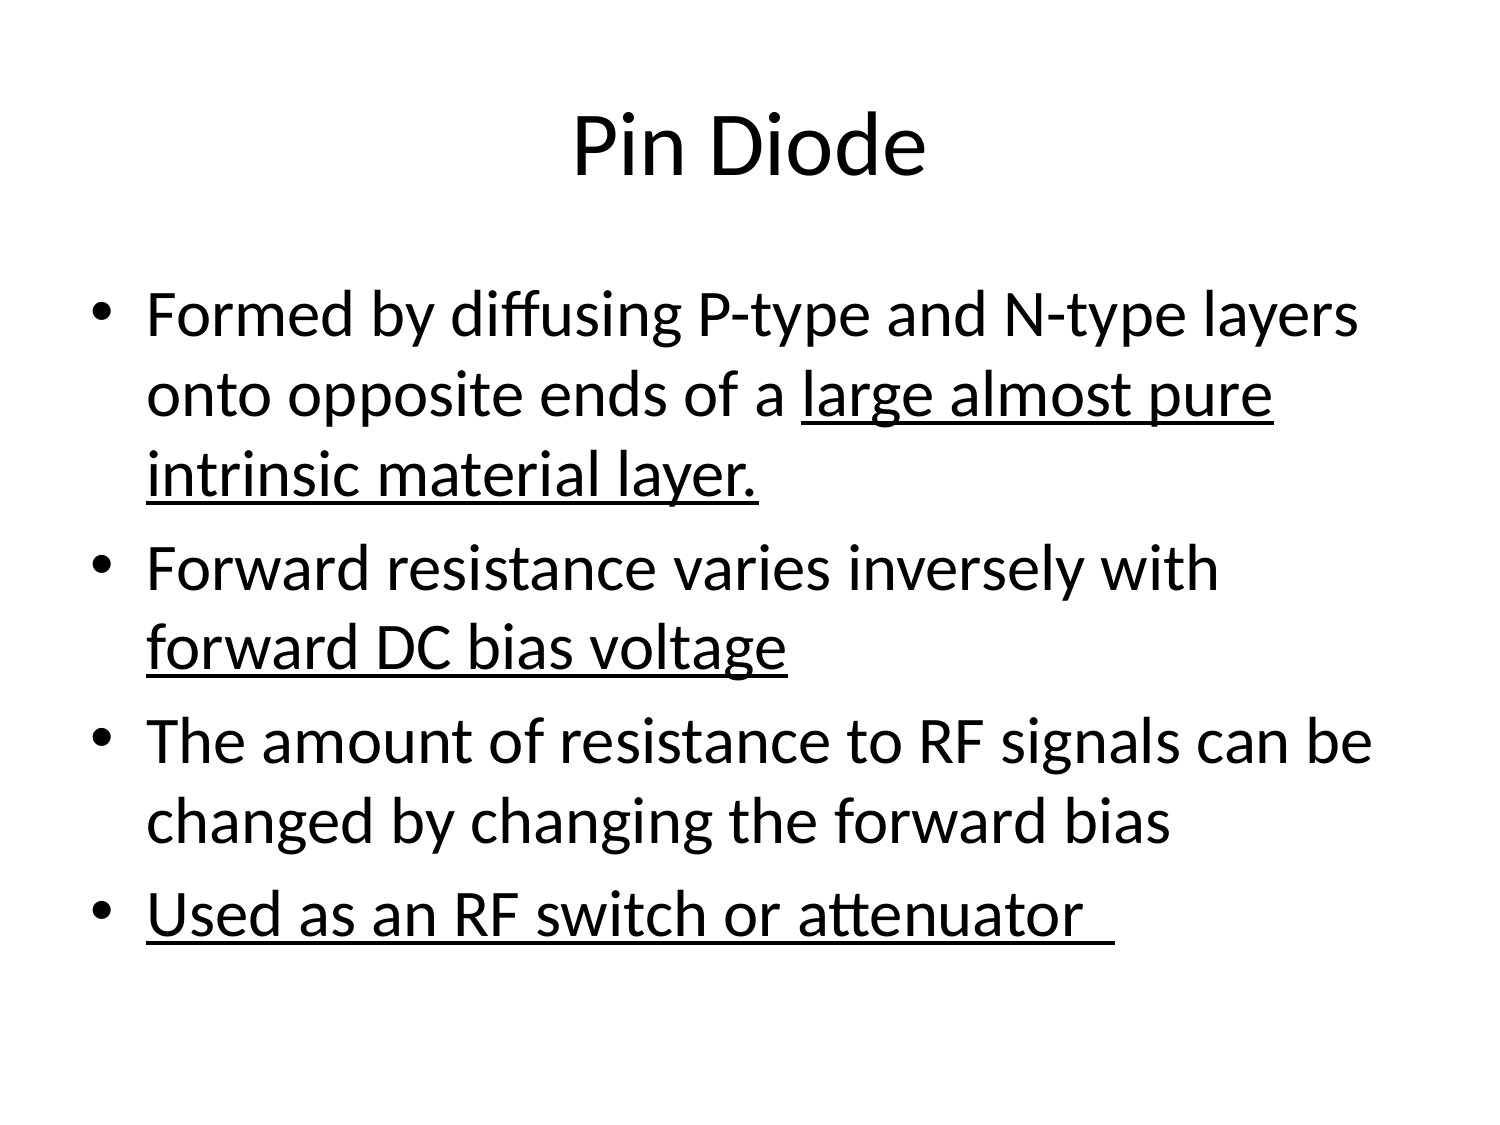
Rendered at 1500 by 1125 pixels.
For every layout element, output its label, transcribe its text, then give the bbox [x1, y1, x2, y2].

title Pin Diode [75, 45, 1425, 233]
list Formed by diffusing P-type and N-type layers onto opposite ends of a large almost pure intrinsic material layer. Forward resistance varies inversely with forward DC bias voltage The amount of resistance to RF signals can be changed by changing the forward bias Used as an RF switch or attenuator [75, 262, 1425, 1005]
